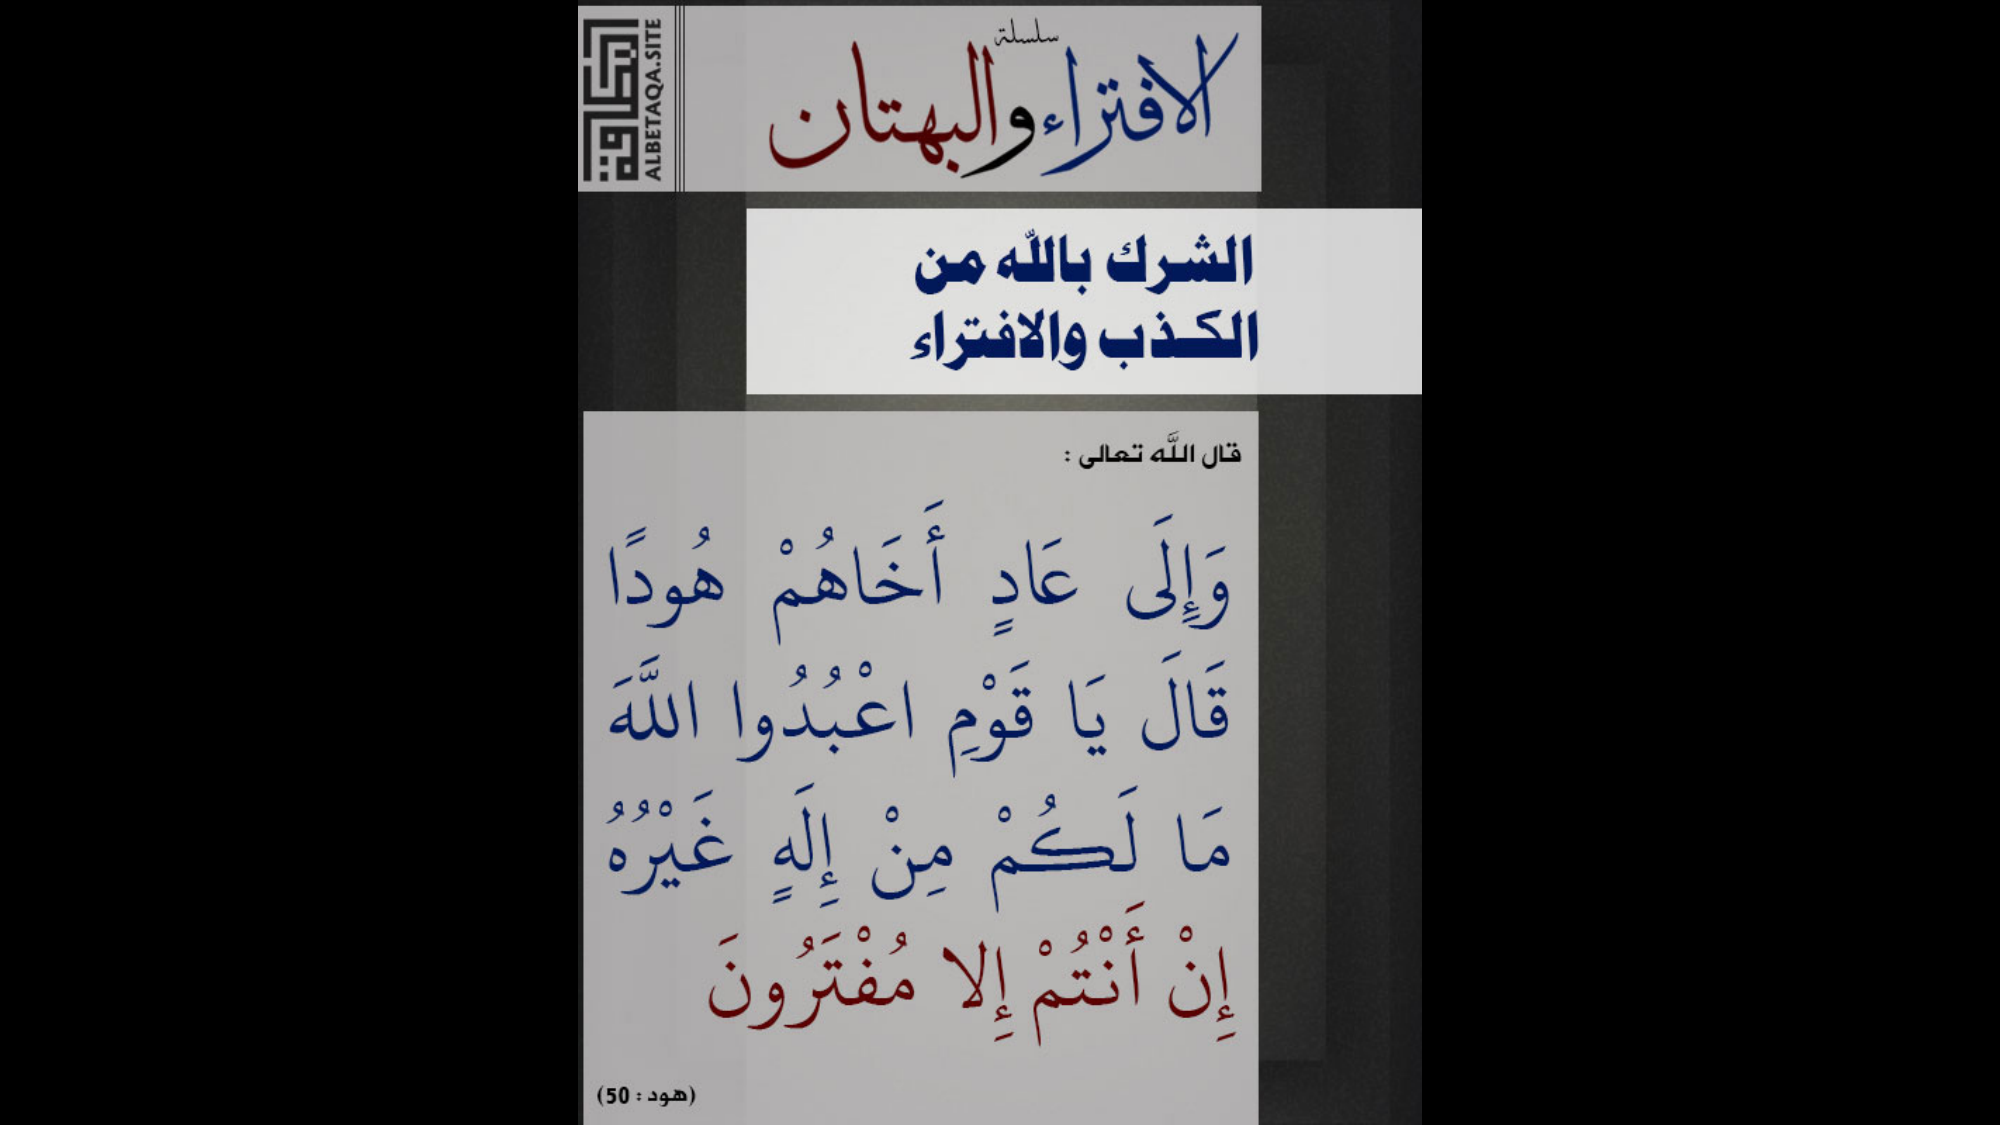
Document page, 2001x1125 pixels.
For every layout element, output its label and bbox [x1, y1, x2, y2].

picture [578, 0, 1422, 1125]
